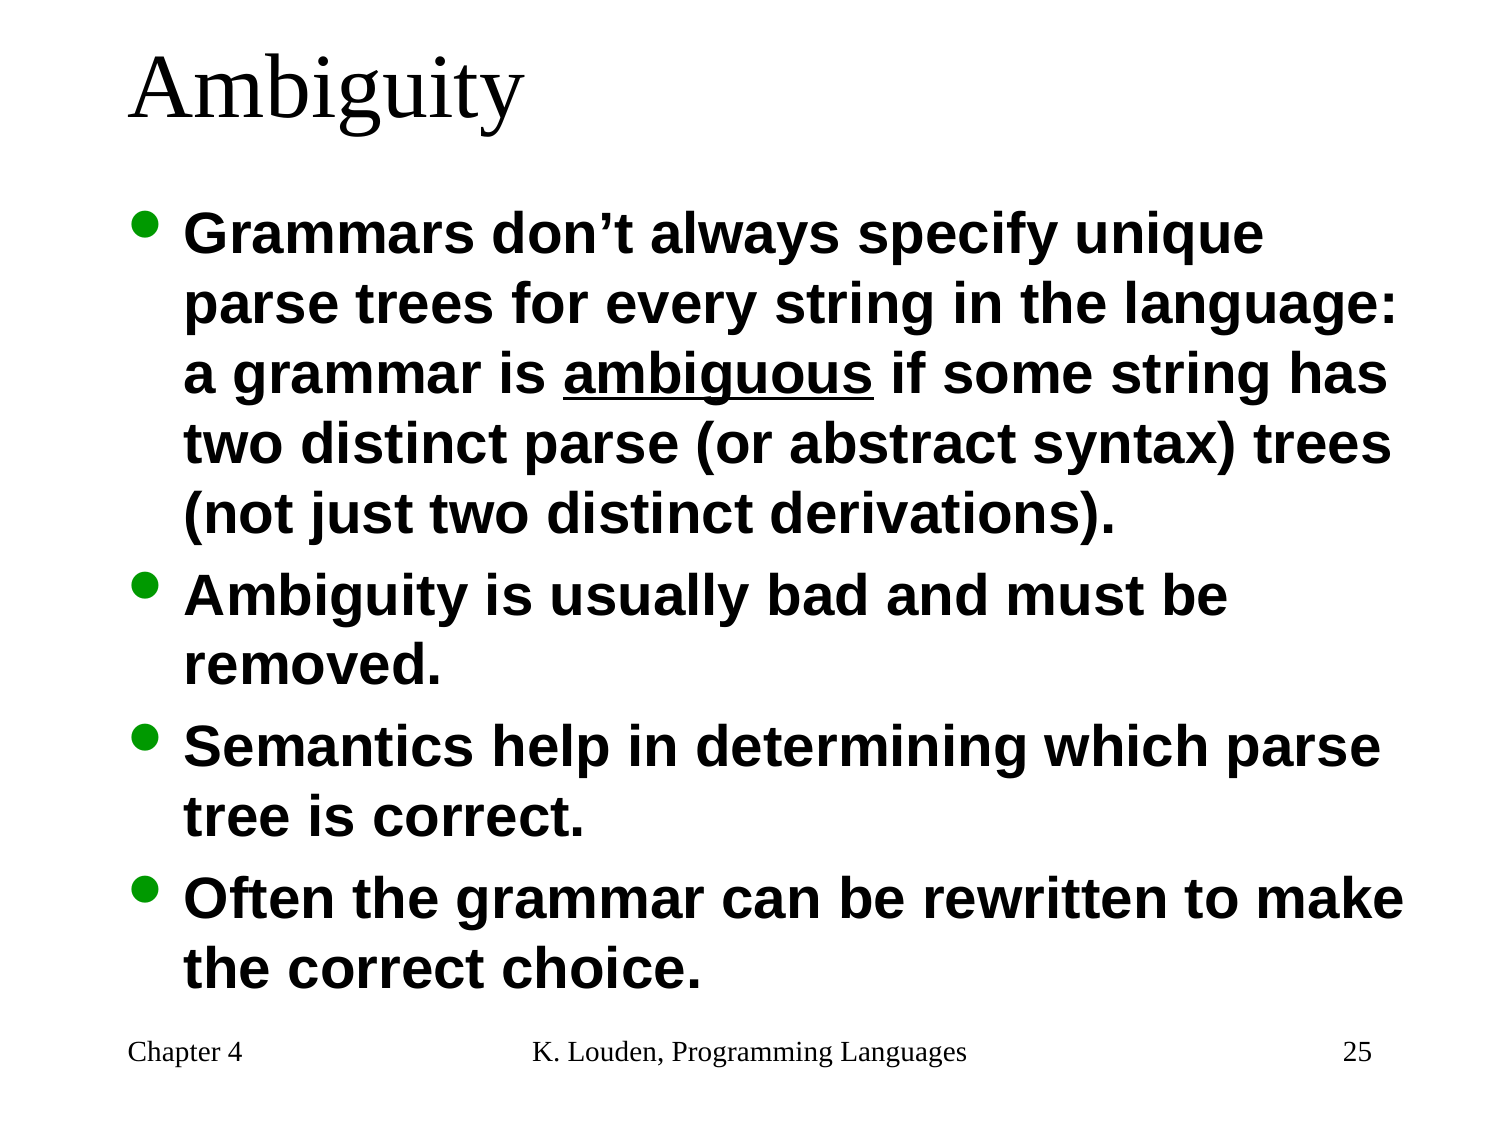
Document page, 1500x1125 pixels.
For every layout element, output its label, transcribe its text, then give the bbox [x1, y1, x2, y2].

slide_number Chapter 4 [112, 1026, 426, 1088]
slide_number 25 [1074, 1026, 1388, 1088]
list Grammars don’t always specify unique parse trees for every string in the language: a grammar is ambiguous if some string has two distinct parse (or abstract syntax) trees (not just two distinct derivations). Ambiguity is usually bad and must be removed. Semantics help in determining which parse tree is correct. Often the grammar can be rewritten to make the correct choice. [112, 187, 1451, 1026]
footer K. Louden, Programming Languages [487, 1026, 1013, 1088]
title Ambiguity [112, 0, 1388, 176]
